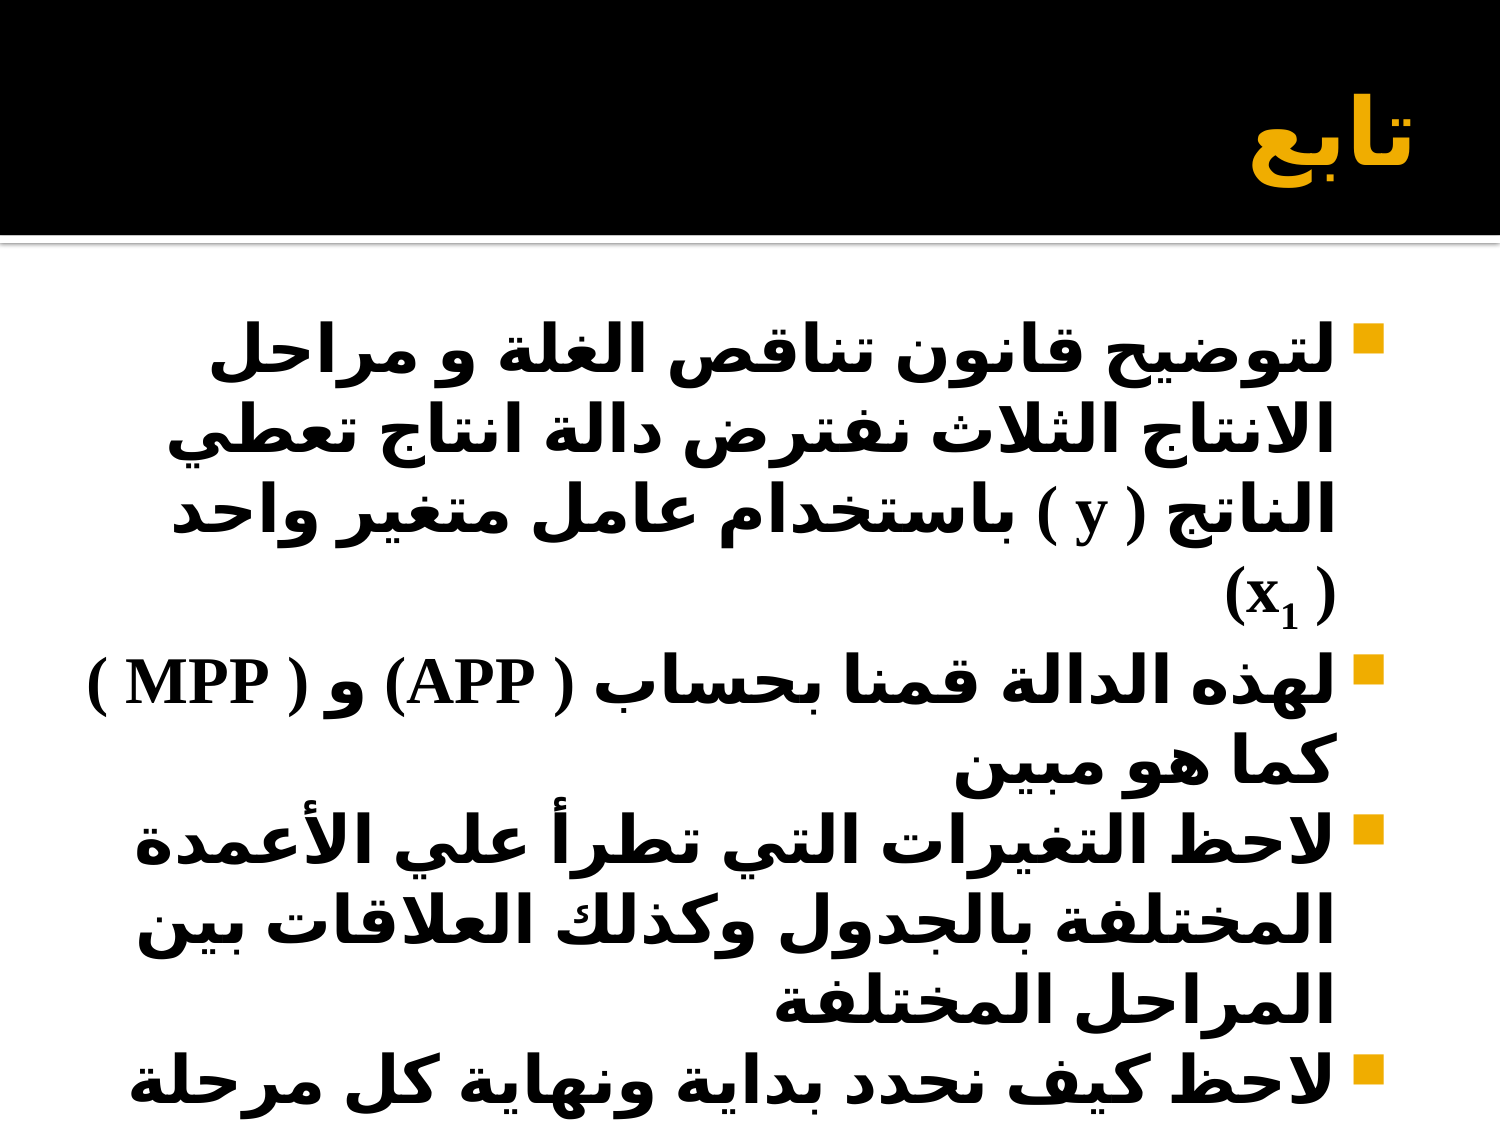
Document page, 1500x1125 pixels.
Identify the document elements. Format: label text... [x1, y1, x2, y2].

list لتوضيح قانون تناقص الغلة و مراحل الانتاج الثلاث نفترض دالة انتاج تعطي الناتج ( y ) باستخدام عامل متغير واحد ( x1) لهذه الدالة قمنا بحساب ( APP) و ( MPP ) كما هو مبين لاحظ التغيرات التي تطرأ علي الأعمدة المختلفة بالجدول وكذلك العلاقات بين المراحل المختلفة لاحظ كيف نحدد بداية ونهاية كل مرحلة من مراحل الانتاج الثلاث [75, 291, 1425, 1050]
title تابع [75, 25, 1425, 231]
